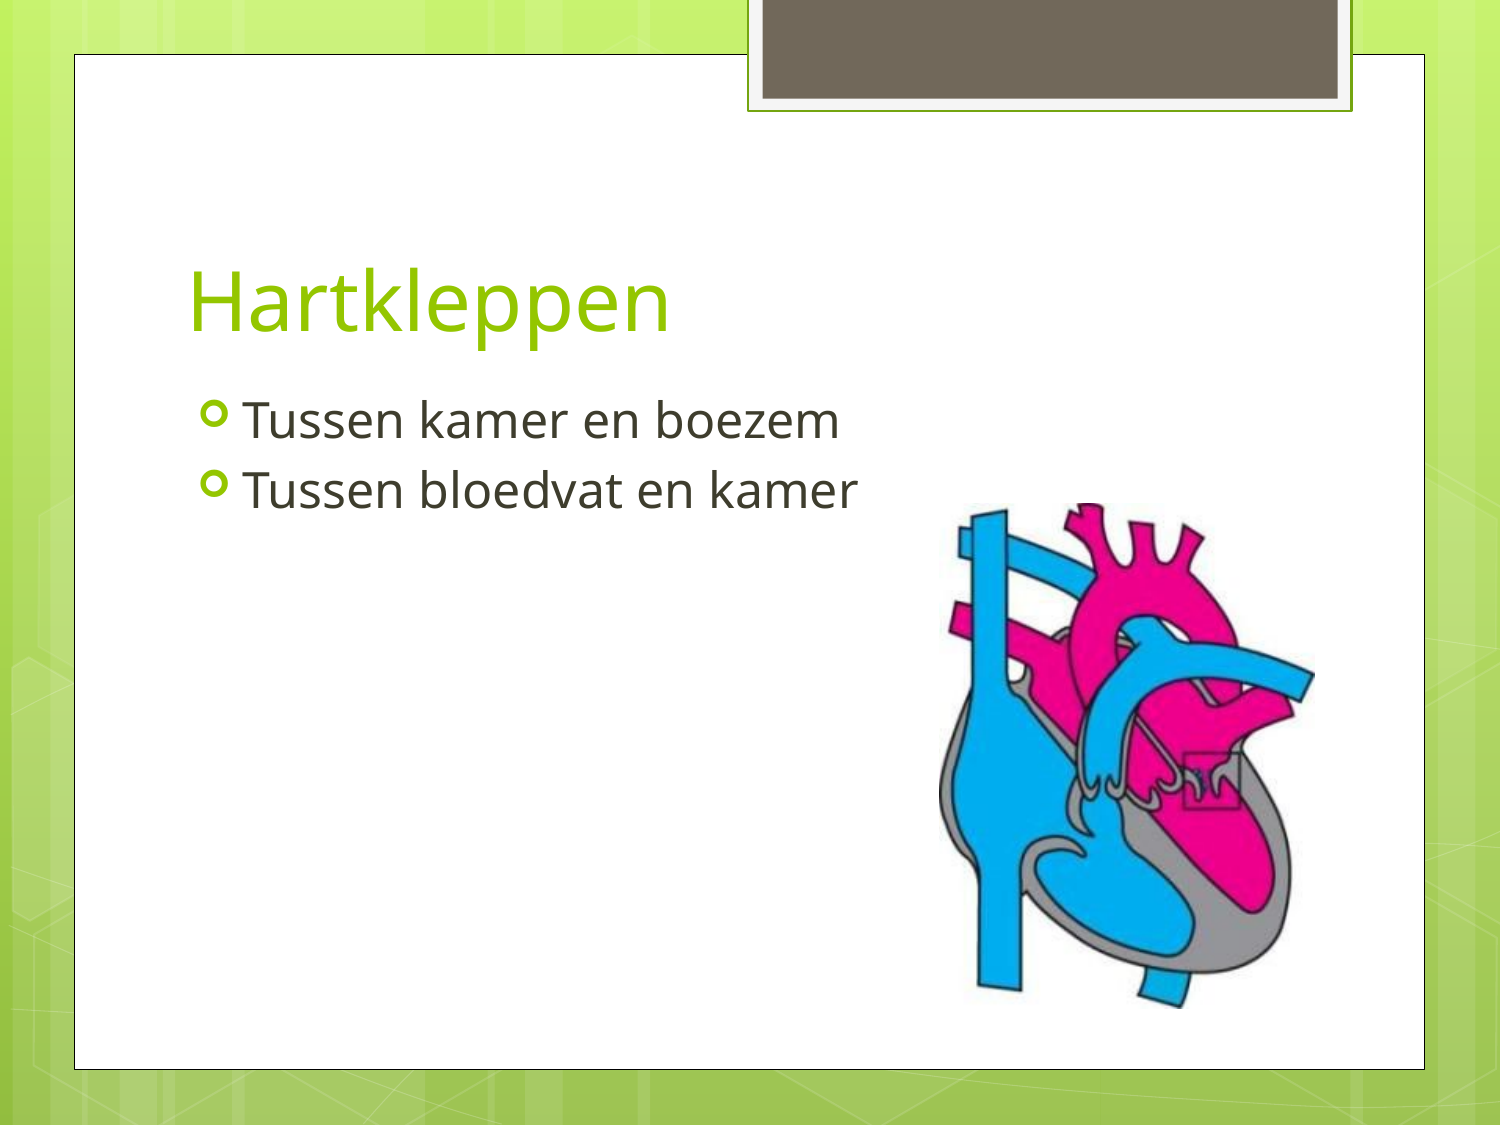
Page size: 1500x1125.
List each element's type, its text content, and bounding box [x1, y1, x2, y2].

picture [939, 503, 1315, 1009]
list Tussen kamer en boezem Tussen bloedvat en kamer [171, 381, 1283, 957]
title Hartkleppen [171, 168, 1324, 357]
